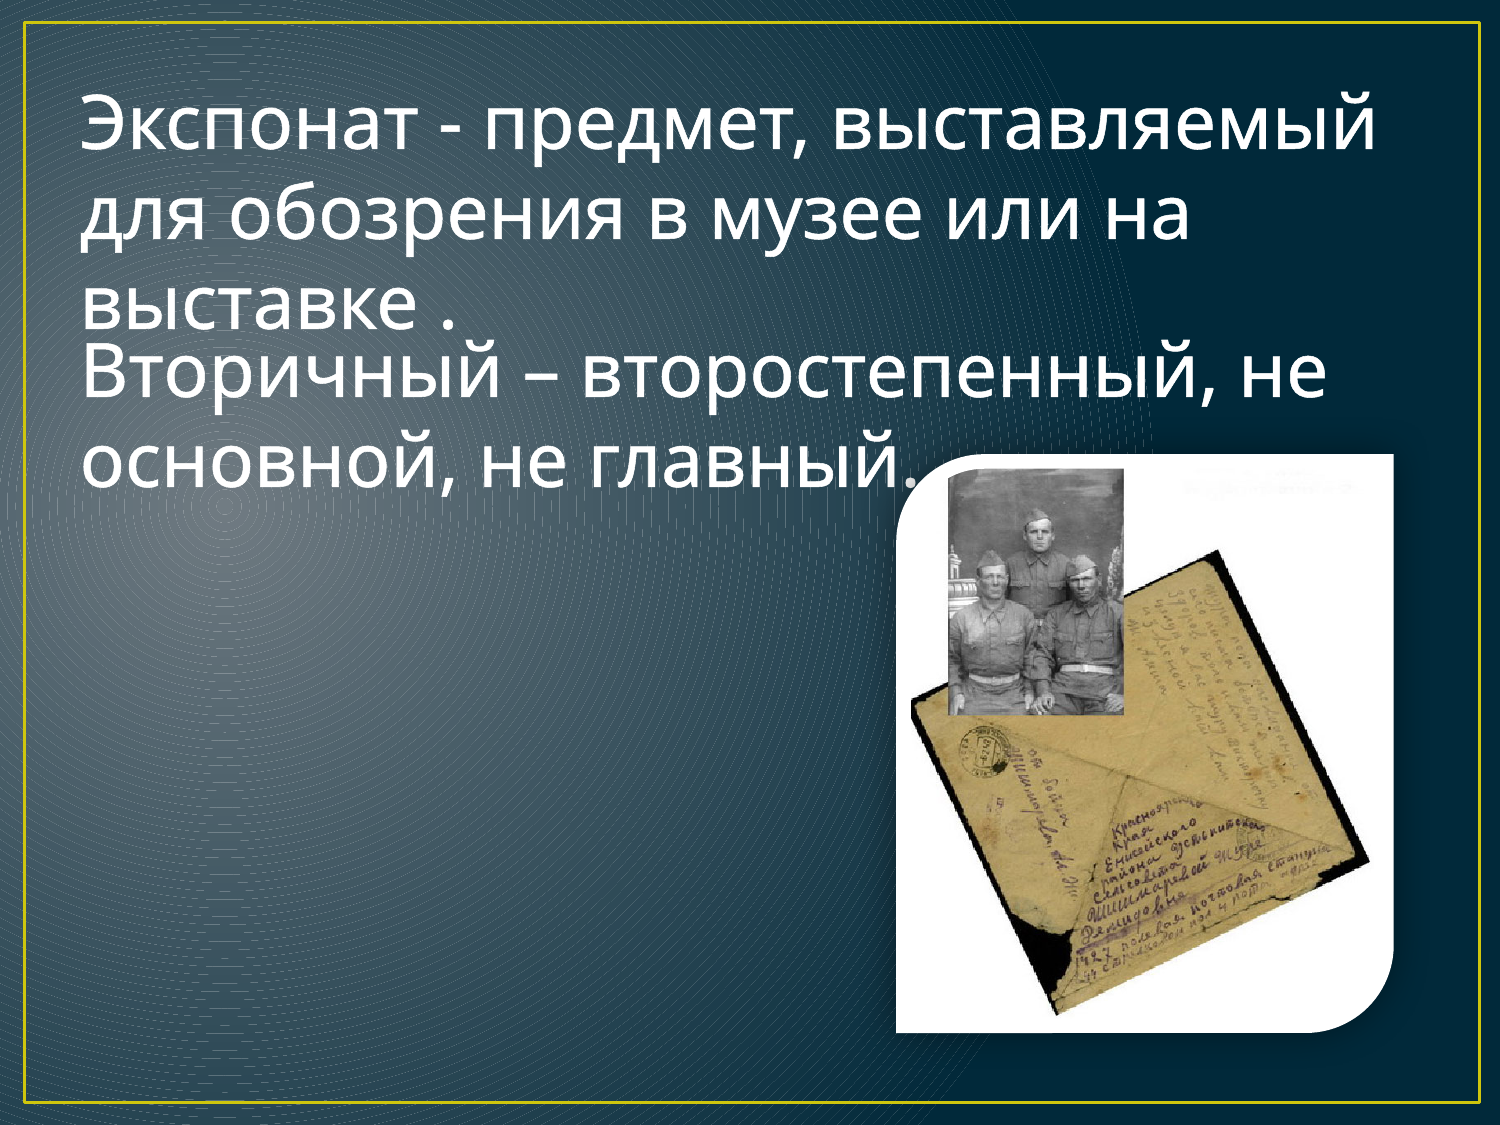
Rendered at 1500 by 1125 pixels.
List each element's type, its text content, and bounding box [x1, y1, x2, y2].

text_box Вторичный – второстепенный, не основной, не главный. [64, 314, 1495, 510]
picture [903, 461, 1387, 1026]
text_box Экспонат - предмет, выставляемый для обозрения в музее или на выставке . [64, 66, 1495, 314]
